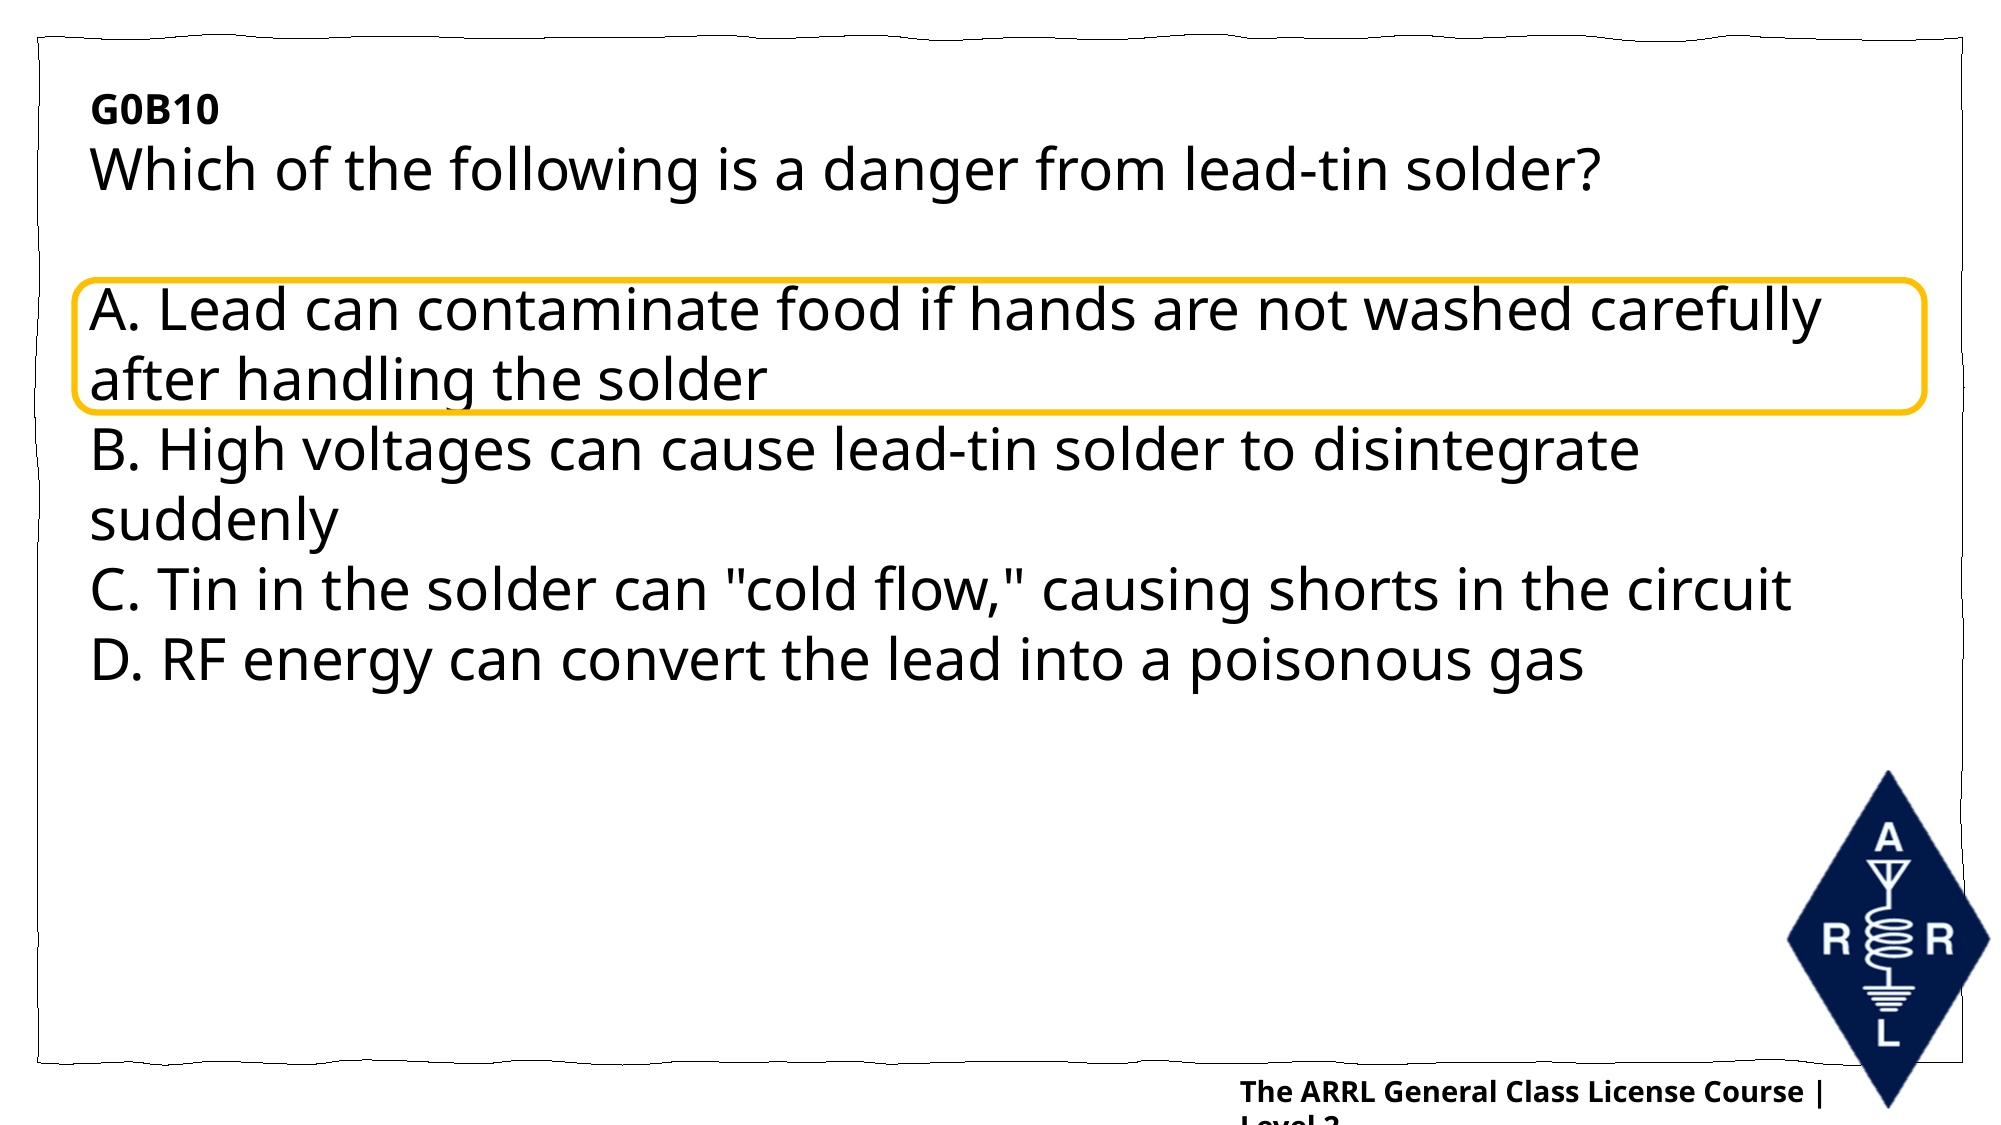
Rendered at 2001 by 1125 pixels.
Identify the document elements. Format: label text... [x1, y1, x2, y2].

picture [1773, 752, 1999, 1125]
text_box G0B10 Which of the following is a danger from lead-tin solder? A. Lead can contaminate food if hands are not washed carefully after handling the solder B. High voltages can cause lead-tin solder to disintegrate suddenly C. Tin in the solder can "cold flow," causing shorts in the circuit D. RF energy can convert the lead into a poisonous gas [75, 401, 1850, 700]
text_box G0B10 Which of the following is a danger from lead-tin solder? A. Lead can contaminate food if hands are not washed carefully after handling the solder B. High voltages can cause lead-tin solder to disintegrate suddenly C. Tin in the solder can "cold flow," causing shorts in the circuit D. RF energy can convert the lead into a poisonous gas [75, 75, 1850, 291]
text_box [73, 279, 1926, 414]
